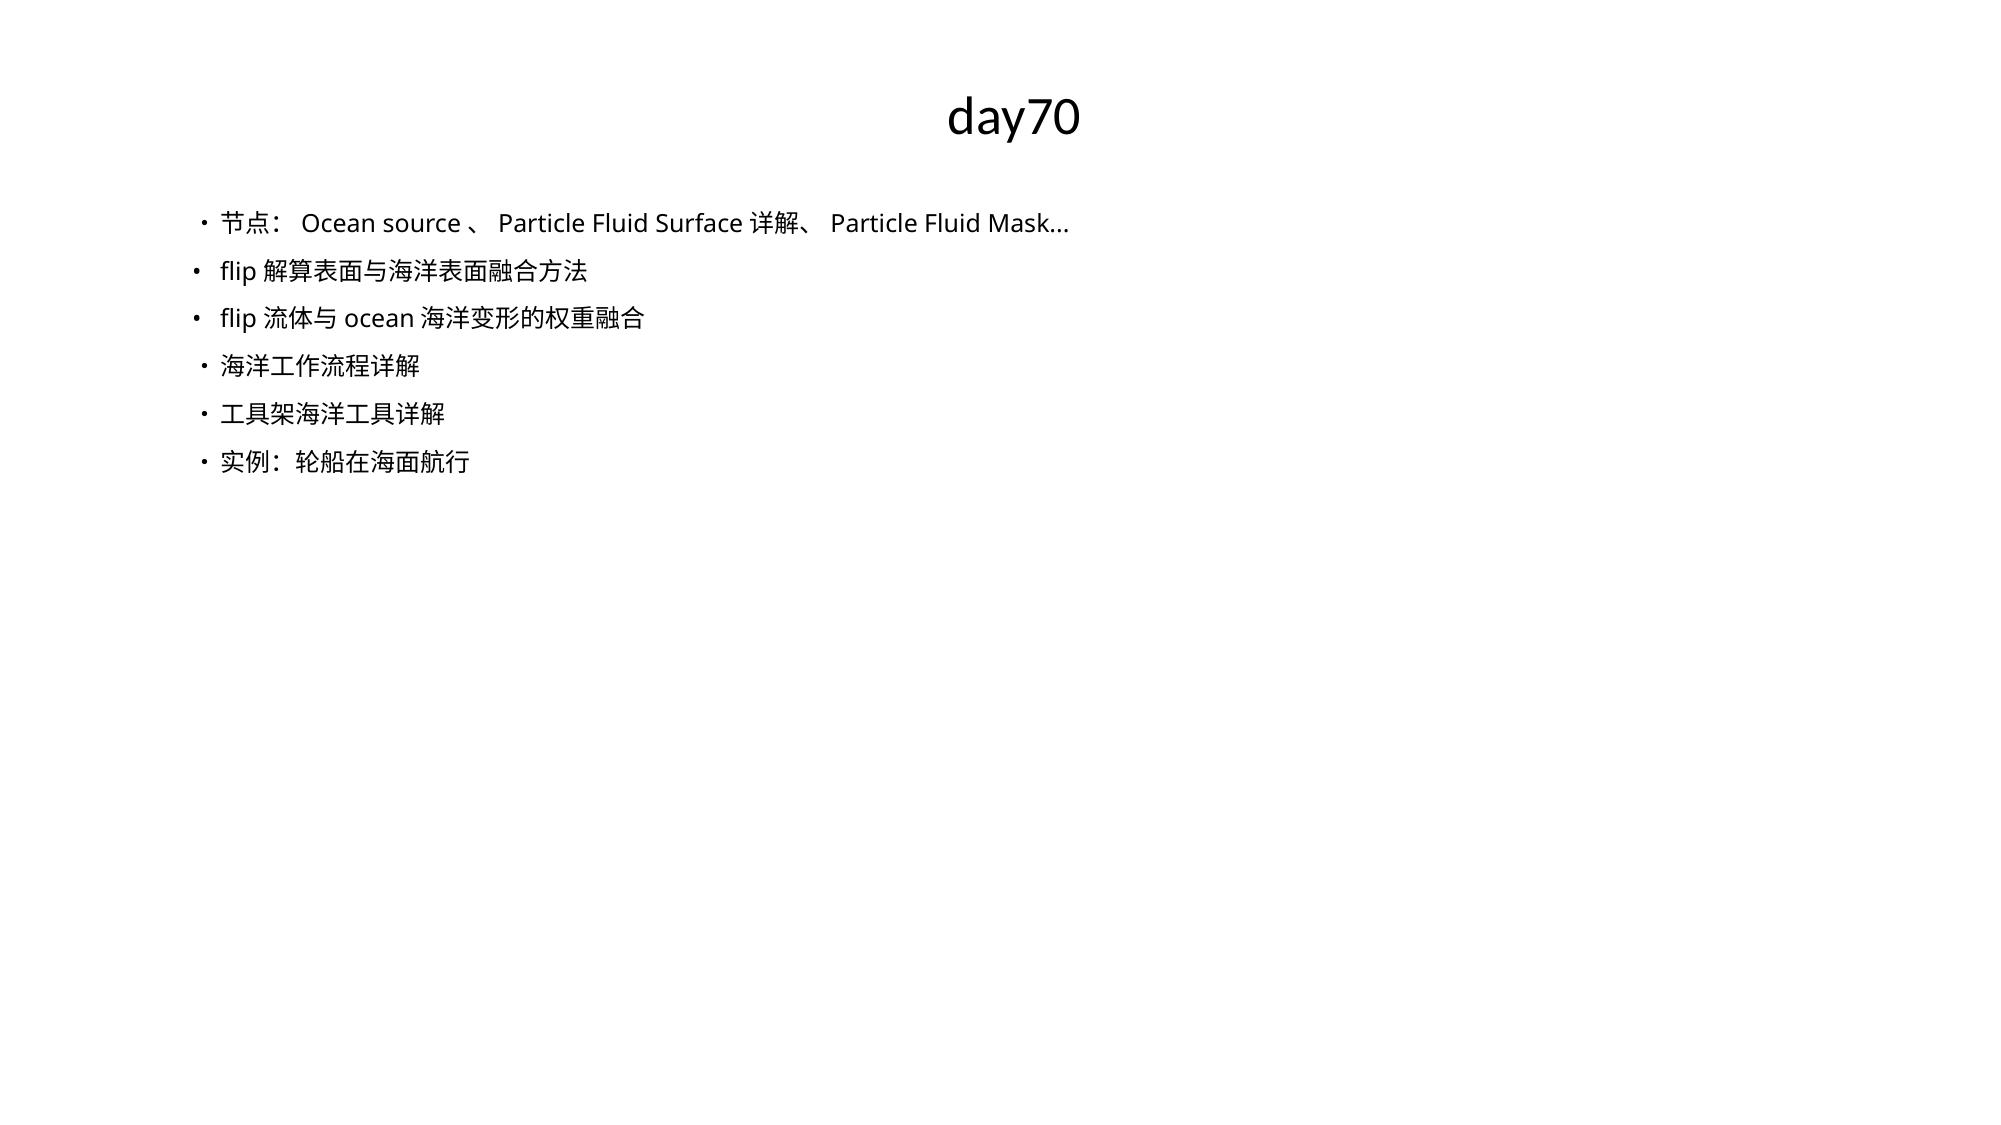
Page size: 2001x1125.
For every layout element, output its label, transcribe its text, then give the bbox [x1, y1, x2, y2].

title day70 [543, 41, 1486, 154]
subtitle • 节点：Ocean source、Particle Fluid Surface详解、Particle Fluid Mask... • flip解算表面与海洋表面融合方法 • flip流体与ocean海洋变形的权重融合 • 海洋工作流程详解 • 工具架海洋工具详解 • 实例：轮船在海面航行 [176, 203, 1815, 903]
